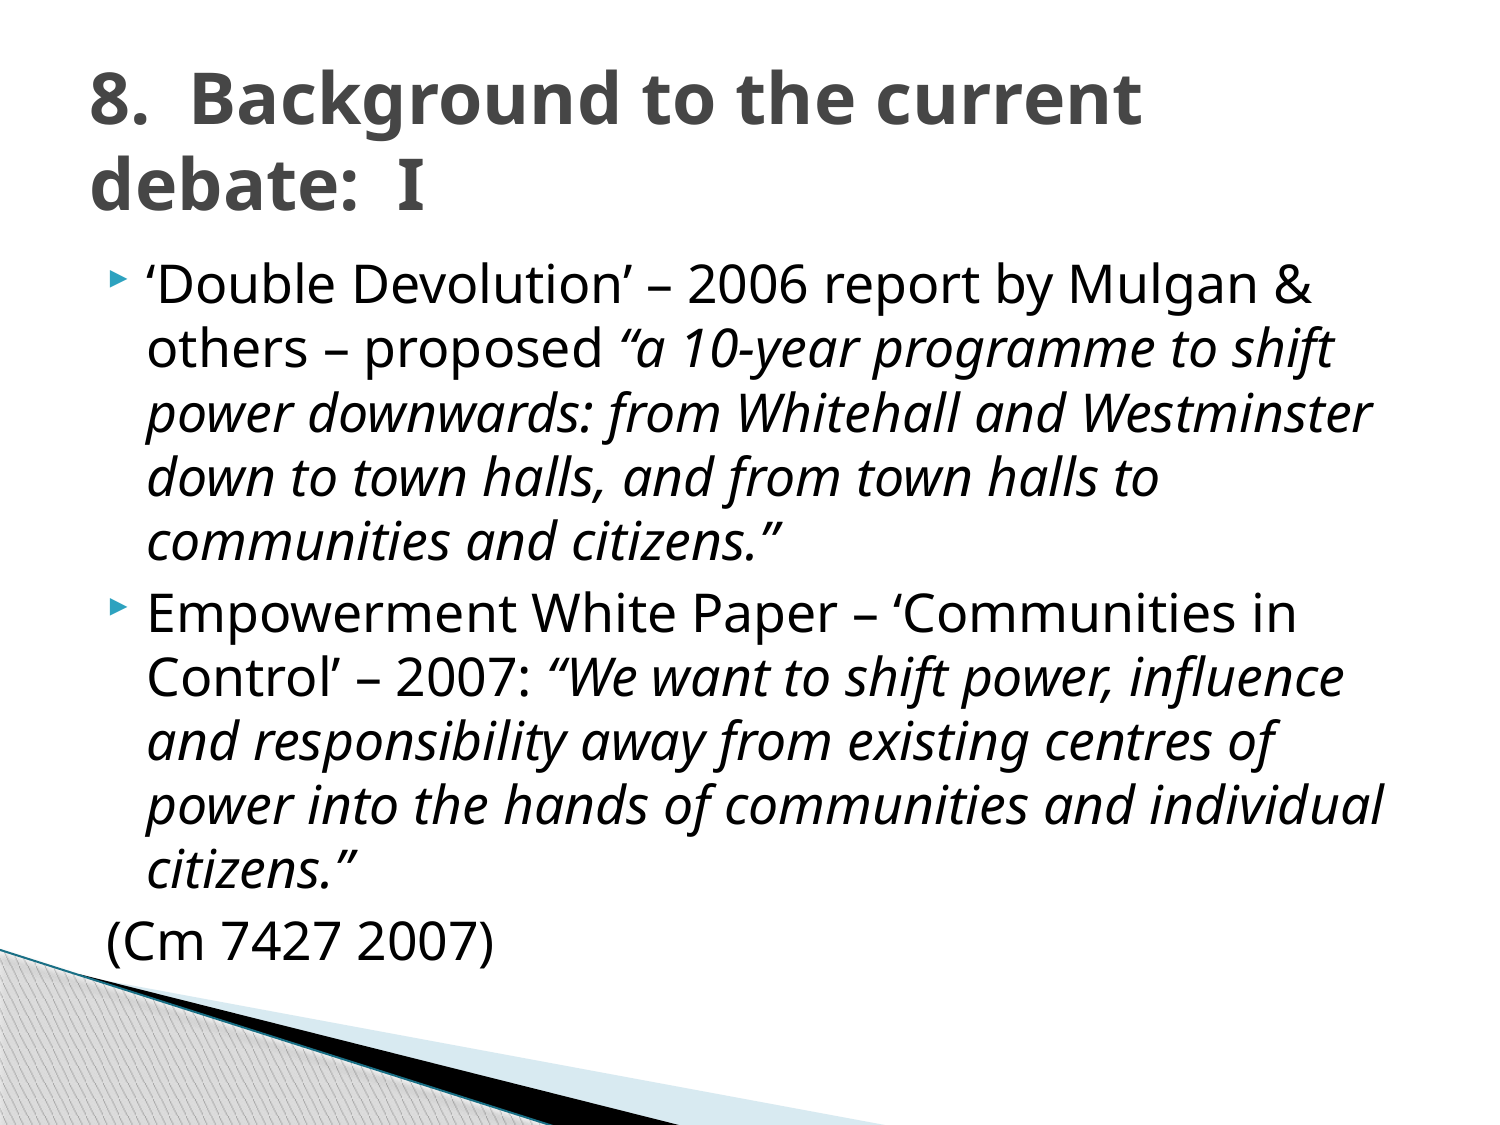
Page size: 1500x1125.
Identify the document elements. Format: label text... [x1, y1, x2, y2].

title 8. Background to the current debate: I [75, 45, 1425, 233]
list ‘Double Devolution’ – 2006 report by Mulgan & others – proposed “a 10-year programme to shift power downwards: from Whitehall and Westminster down to town halls, and from town halls to communities and citizens.” Empowerment White Paper – ‘Communities in Control’ – 2007: “We want to shift power, influence and responsibility away from existing centres of power into the hands of communities and individual citizens.” (Cm 7427 2007) [75, 243, 1425, 986]
